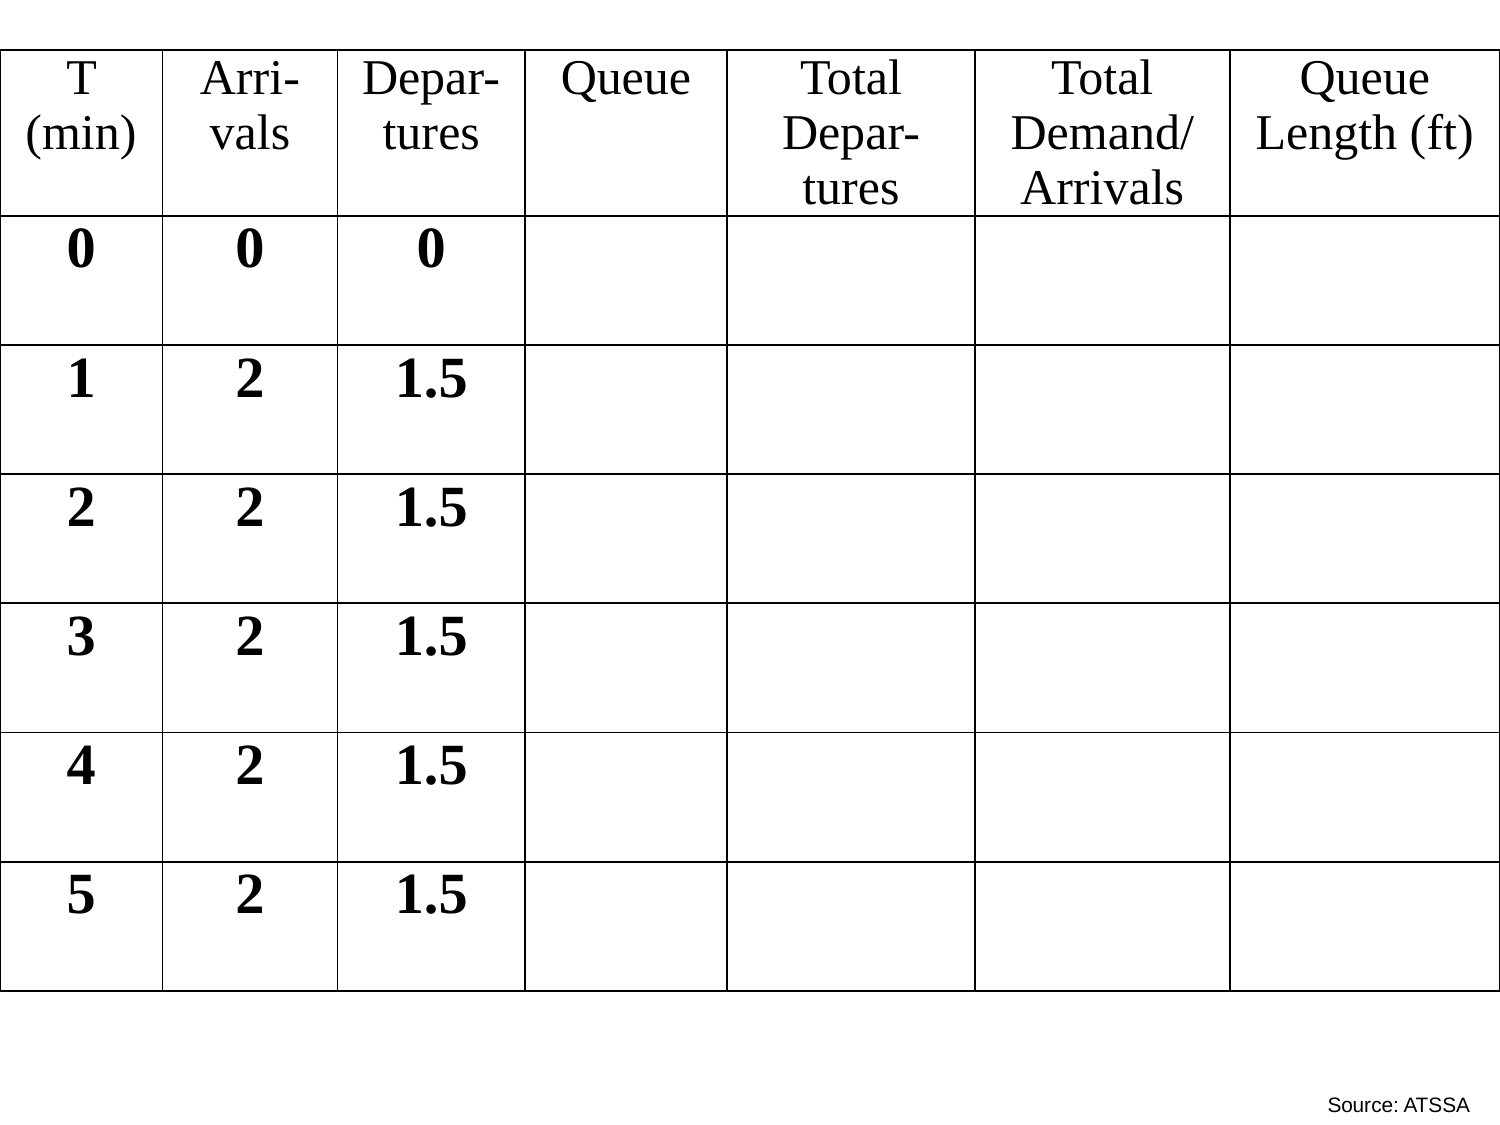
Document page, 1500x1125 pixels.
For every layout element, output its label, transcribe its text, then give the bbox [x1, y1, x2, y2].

table_cell 0 [1, 217, 162, 344]
table_cell 1.5 [338, 863, 524, 990]
table_cell 1.5 [338, 733, 524, 861]
table_cell [728, 733, 974, 861]
table_header Arri-vals [163, 51, 337, 215]
table_header Total Depar-tures [728, 51, 974, 215]
table_cell [526, 863, 726, 990]
table_cell 1.5 [338, 475, 524, 602]
table_header Queue [526, 51, 726, 215]
table_cell 2 [163, 733, 337, 861]
table_cell [728, 217, 974, 344]
text_box Source: ATSSA [1312, 1084, 1500, 1125]
table_cell [526, 475, 726, 602]
table_cell 1.5 [338, 346, 524, 473]
table_cell 0 [338, 217, 524, 344]
table_cell 2 [163, 863, 337, 990]
table_cell 1.5 [338, 604, 524, 732]
table_cell [1231, 346, 1499, 473]
table_cell [1231, 604, 1499, 732]
table_cell [976, 217, 1229, 344]
table_cell [526, 733, 726, 861]
table_cell 2 [1, 475, 162, 602]
table_cell [526, 217, 726, 344]
table_cell [526, 346, 726, 473]
table_header Depar-tures [338, 51, 524, 215]
table_cell [1231, 733, 1499, 861]
table_cell 2 [163, 346, 337, 473]
table_cell 2 [163, 475, 337, 602]
table_header Total Demand/ Arrivals [976, 51, 1229, 215]
table_header T (min) [1, 51, 162, 215]
table_cell [728, 604, 974, 732]
table_cell [1231, 863, 1499, 990]
table_cell 2 [163, 604, 337, 732]
table_cell [1231, 475, 1499, 602]
table_cell [728, 475, 974, 602]
table_header Queue Length (ft) [1231, 51, 1499, 215]
table_cell 1 [1, 346, 162, 473]
table_cell [1231, 217, 1499, 344]
table_cell 0 [163, 217, 337, 344]
table_cell 4 [1, 733, 162, 861]
table_cell [976, 863, 1229, 990]
table_cell [976, 346, 1229, 473]
table_cell [728, 346, 974, 473]
table_cell [728, 863, 974, 990]
table_cell [526, 604, 726, 732]
table_cell [976, 604, 1229, 732]
table_cell 3 [1, 604, 162, 732]
table_cell 5 [1, 863, 162, 990]
table_cell [976, 475, 1229, 602]
table_cell [976, 733, 1229, 861]
